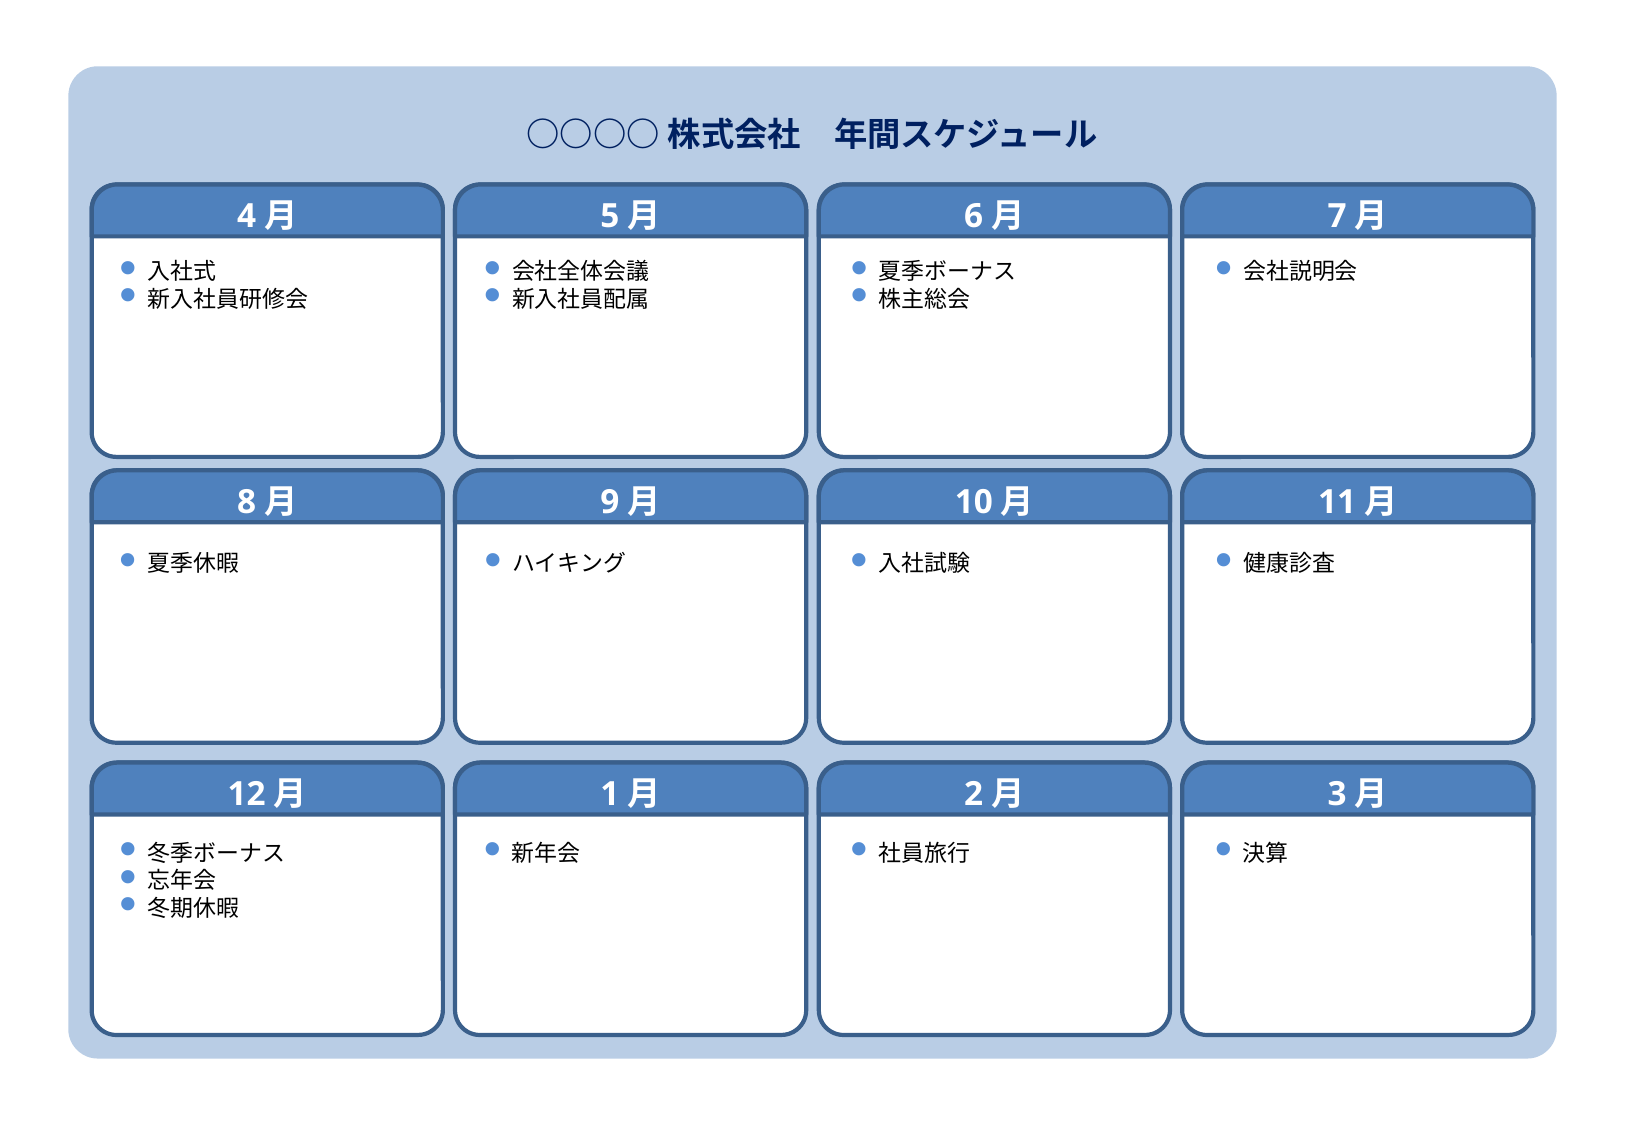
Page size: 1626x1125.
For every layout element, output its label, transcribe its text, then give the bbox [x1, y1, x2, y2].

text_box 夏季休暇 [104, 541, 255, 584]
text_box 決算 [1200, 831, 1304, 874]
text_box [1180, 524, 1536, 745]
text_box 会社全体会議 新入社員配属 [469, 249, 666, 320]
text_box 9月 [452, 468, 809, 525]
text_box 6月 [816, 182, 1173, 239]
text_box [89, 238, 445, 460]
text_box 4月 [89, 182, 445, 239]
text_box 社員旅行 [835, 831, 986, 874]
text_box [452, 523, 809, 745]
text_box 夏季ボーナス 株主総会 [835, 249, 1032, 320]
text_box [816, 815, 1173, 1038]
text_box 3月 [1180, 760, 1536, 817]
text_box [66, 64, 1559, 1061]
text_box [452, 237, 809, 460]
text_box 12月 [89, 760, 445, 817]
text_box [1180, 238, 1536, 460]
text_box 5月 [452, 182, 809, 239]
text_box 会社説明会 [1200, 249, 1374, 292]
text_box 健康診査 [1200, 541, 1351, 584]
text_box [816, 237, 1173, 460]
text_box 11月 [1180, 468, 1536, 525]
text_box 新年会 [468, 831, 596, 874]
text_box 8月 [89, 468, 445, 525]
text_box ○○○○株式会社 年間スケジュール [512, 105, 1113, 160]
text_box 7月 [1180, 182, 1536, 239]
text_box 入社試験 [835, 541, 986, 584]
text_box 1月 [452, 760, 809, 817]
text_box [89, 816, 445, 1038]
text_box 冬季ボーナス 忘年会 冬期休暇 [104, 831, 301, 929]
text_box [89, 524, 445, 745]
text_box 2月 [816, 760, 1173, 817]
text_box 10月 [816, 468, 1173, 525]
text_box [452, 815, 809, 1038]
text_box ハイキング [469, 541, 642, 584]
text_box [1180, 816, 1536, 1038]
text_box 入社式 新入社員研修会 [104, 249, 324, 320]
text_box [816, 523, 1173, 745]
